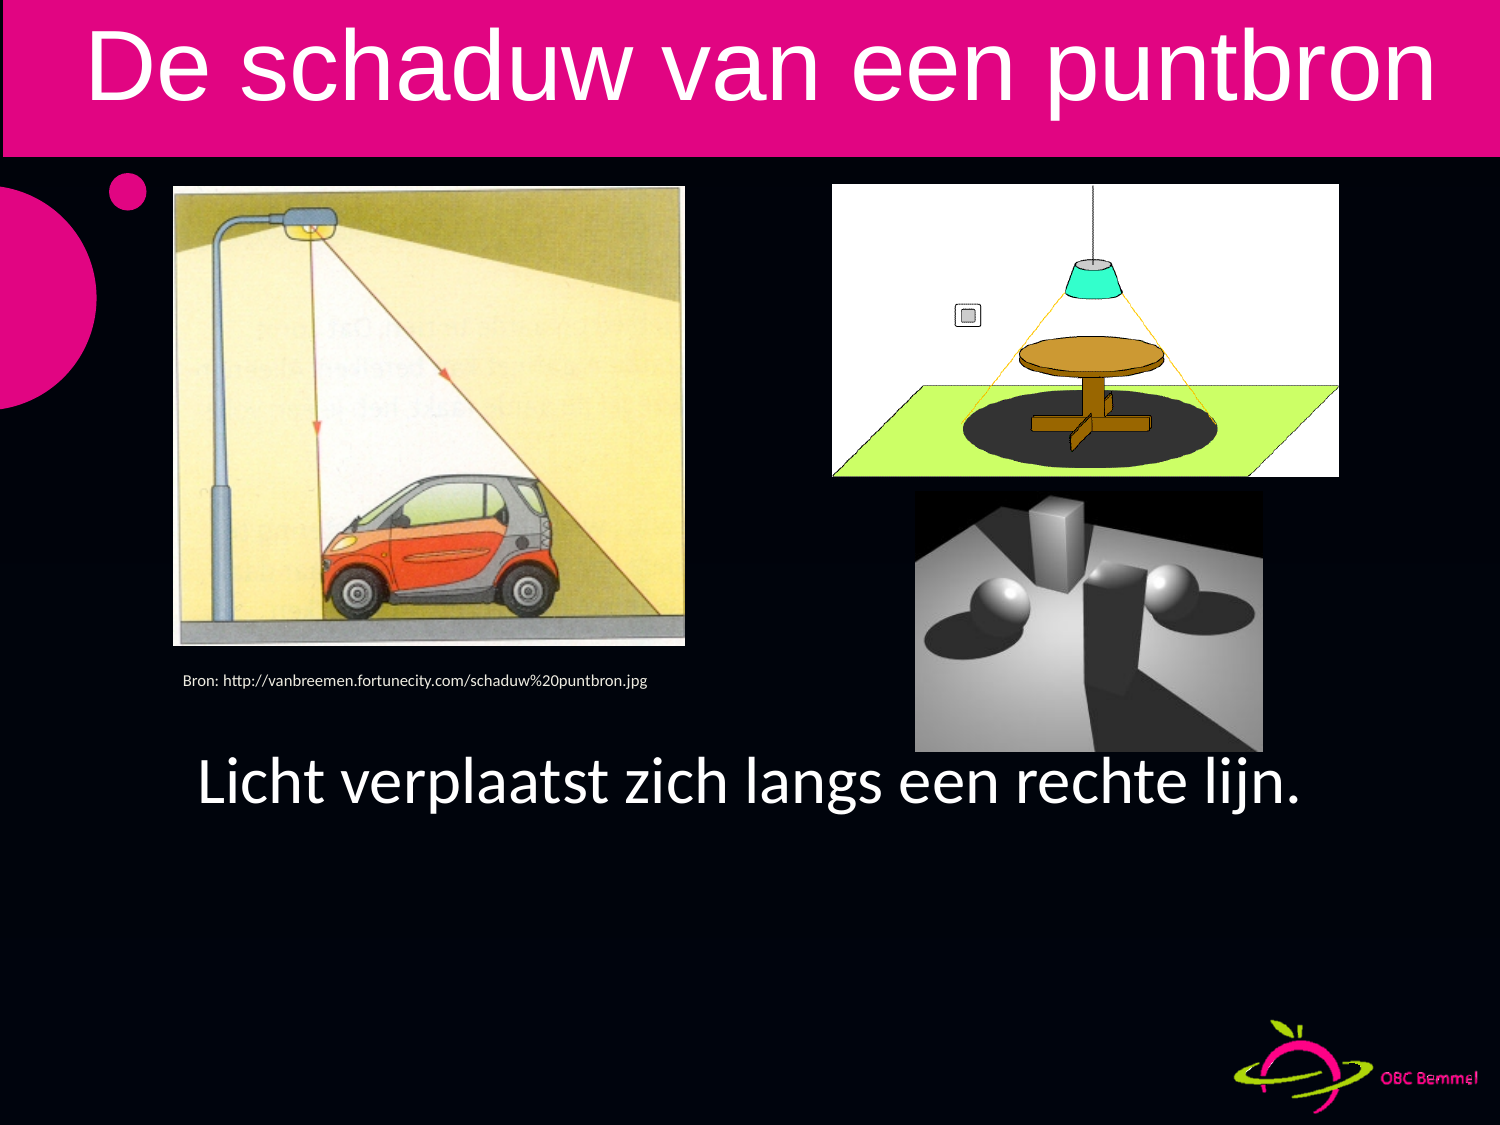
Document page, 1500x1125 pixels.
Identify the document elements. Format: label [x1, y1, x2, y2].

text_box [0, 0, 1500, 1123]
